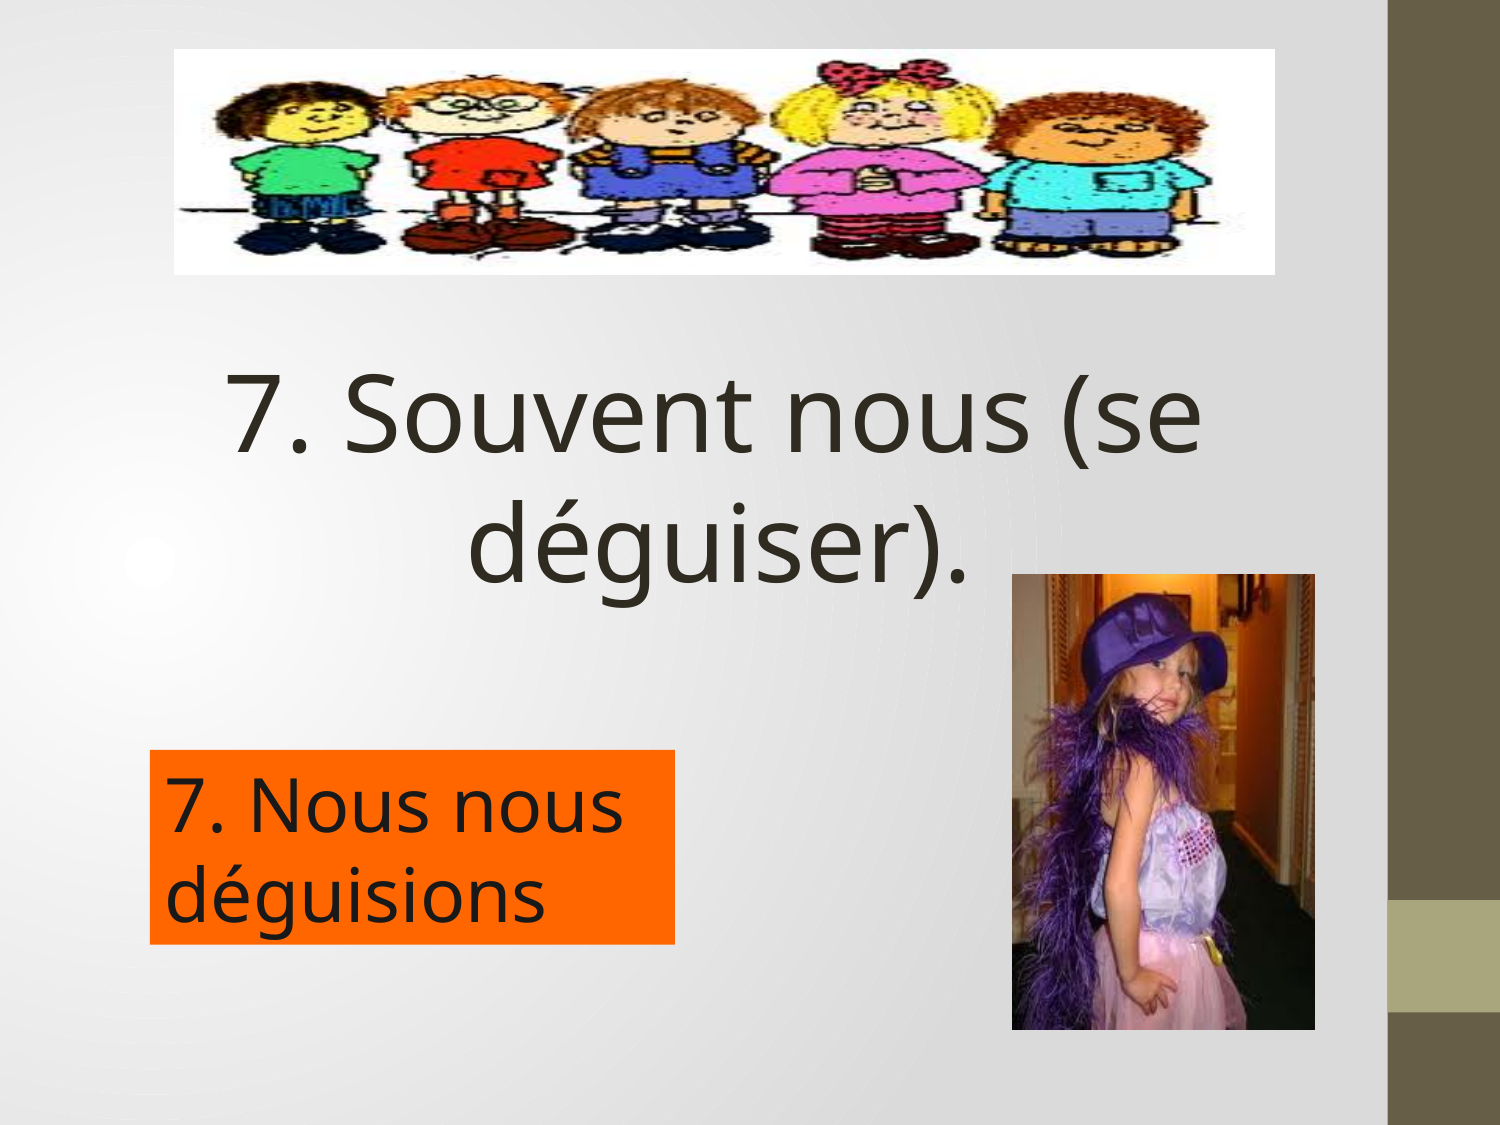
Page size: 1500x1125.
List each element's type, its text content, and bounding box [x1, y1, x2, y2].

text_box 7. Nous nous déguisions [149, 749, 675, 945]
list 7. Souvent nous (se déguiser). [50, 337, 1363, 613]
picture [1011, 574, 1315, 1030]
picture [174, 49, 1276, 276]
